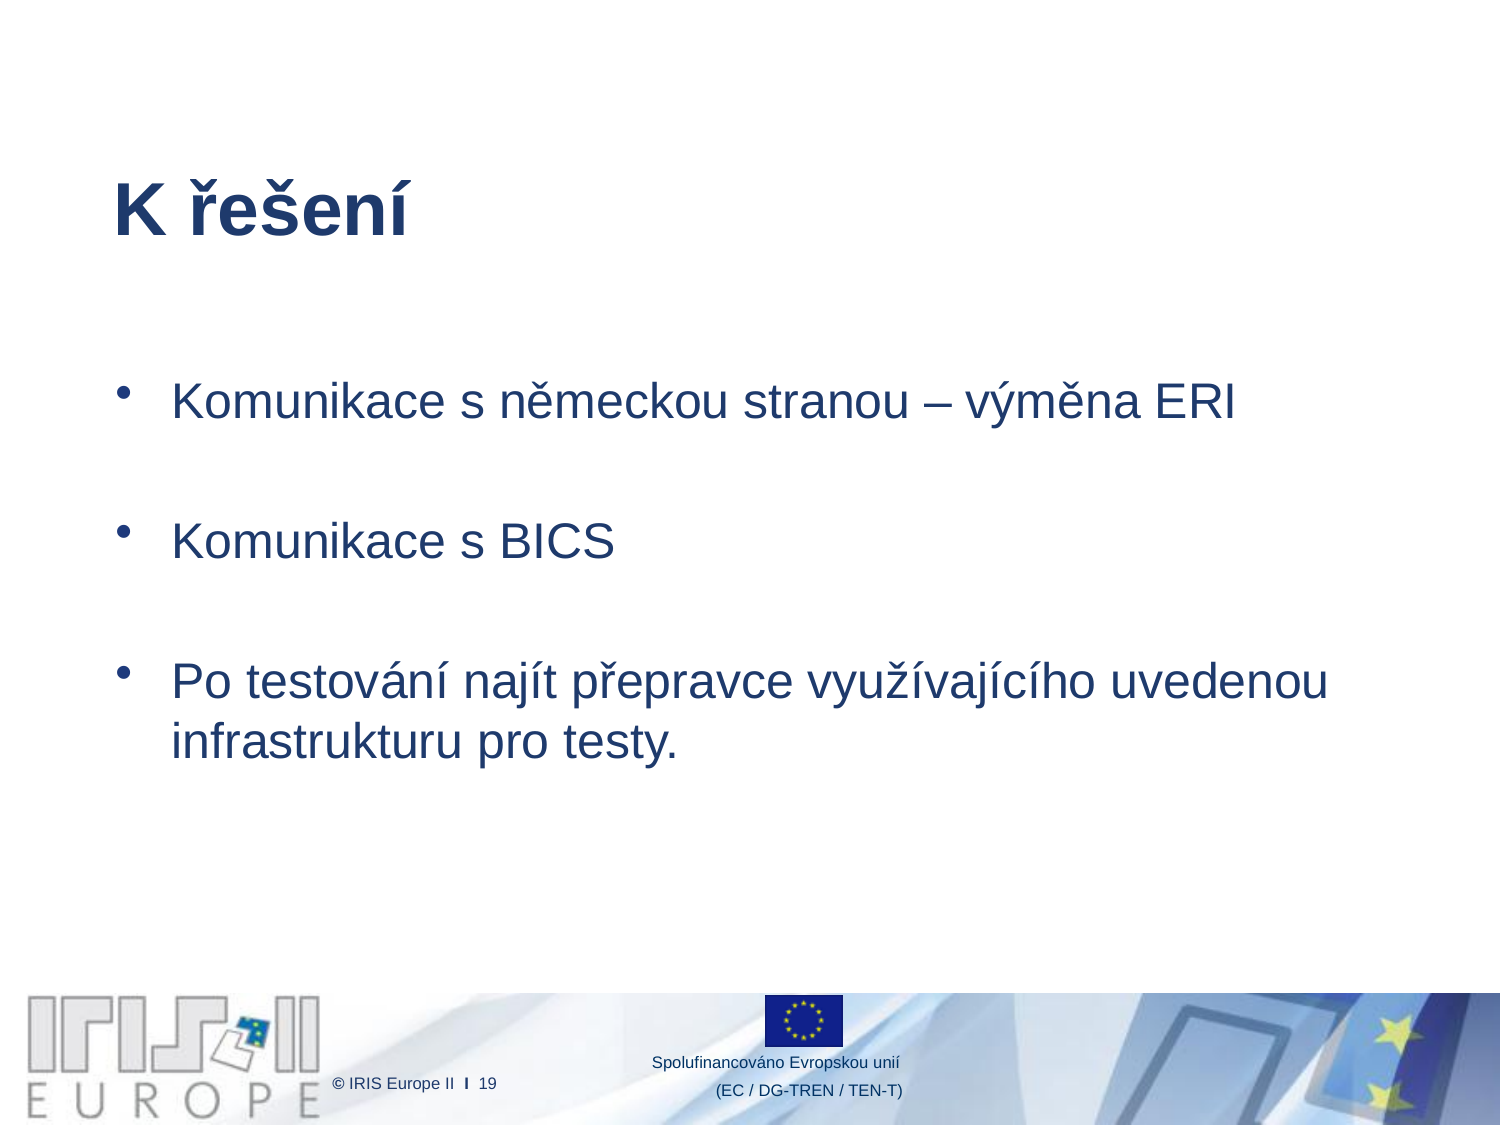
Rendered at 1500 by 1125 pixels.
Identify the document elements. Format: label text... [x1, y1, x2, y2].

title K řešení [98, 152, 1398, 260]
picture [0, 993, 1500, 1125]
list Komunikace s německou stranou – výměna ERI Komunikace s BICS Po testování najít přepravce využívajícího uvedenou infrastrukturu pro testy. [100, 290, 1400, 894]
